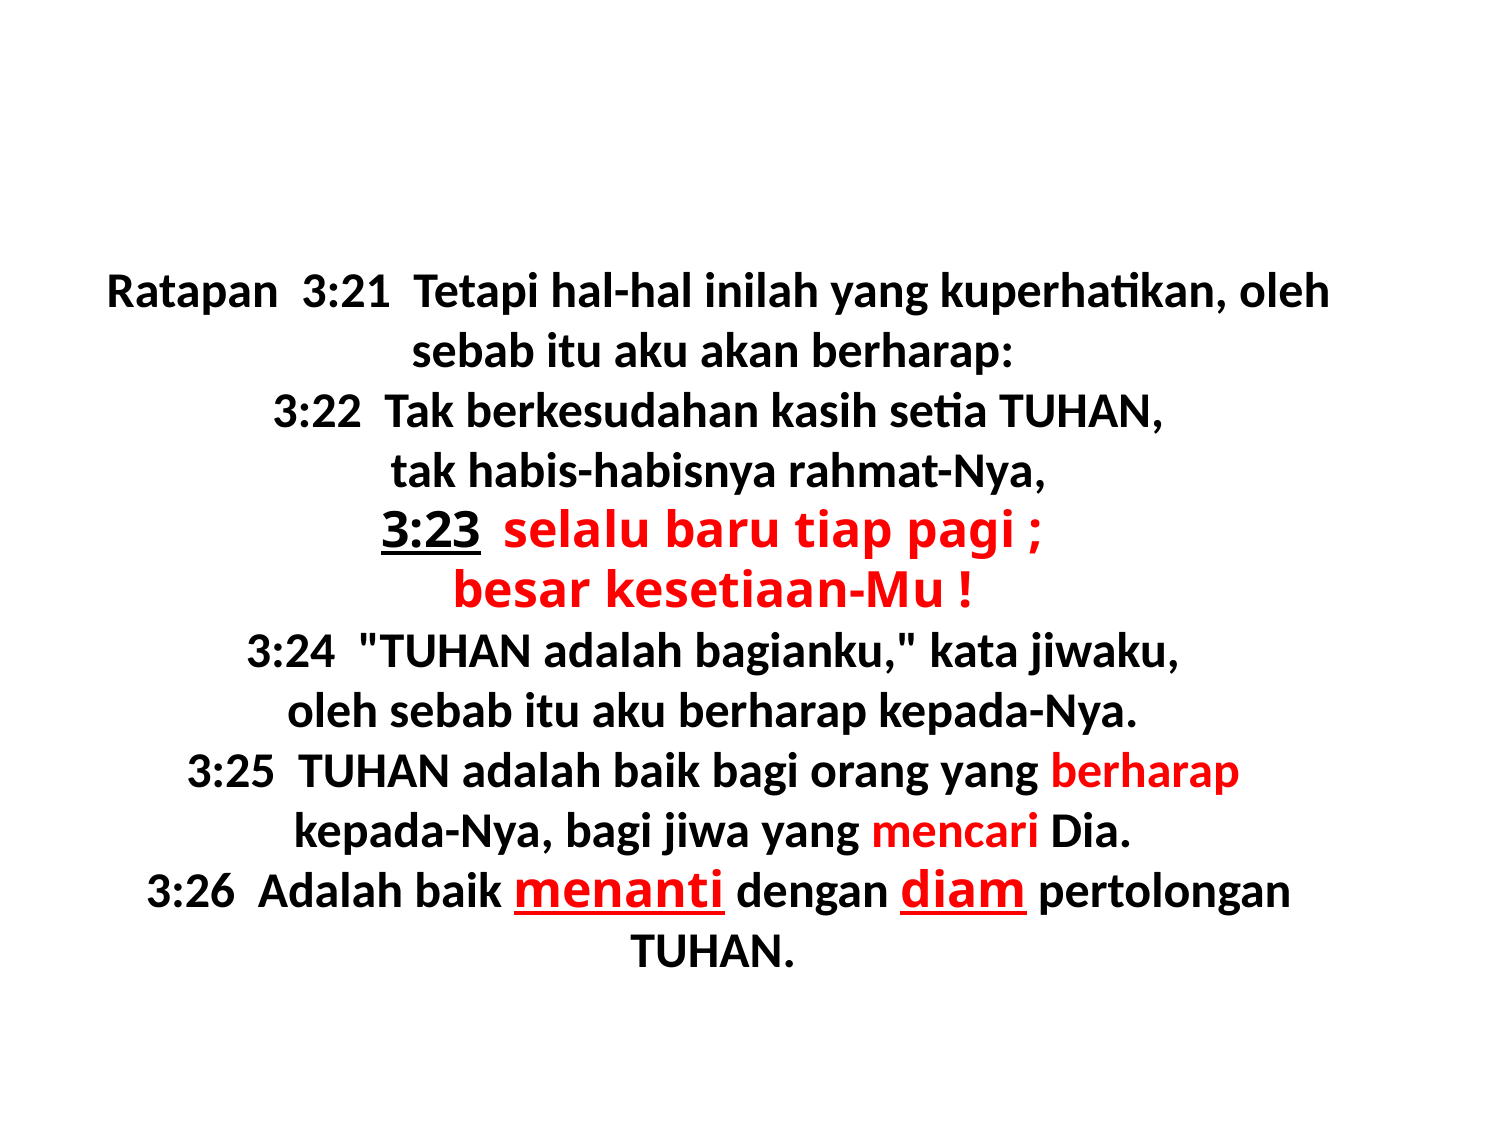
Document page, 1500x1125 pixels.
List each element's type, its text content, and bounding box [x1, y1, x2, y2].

title Ratapan 3:21 Tetapi hal-hal inilah yang kuperhatikan, oleh sebab itu aku akan berharap: 3:22 Tak berkesudahan kasih setia TUHAN, tak habis-habisnya rahmat-Nya, 3:23 selalu baru tiap pagi ; besar kesetiaan-Mu ! 3:24 "TUHAN adalah bagianku," kata jiwaku, oleh sebab itu aku berharap kepada-Nya. 3:25 TUHAN adalah baik bagi orang yang berharap kepada-Nya, bagi jiwa yang mencari Dia. 3:26 Adalah baik menanti dengan diam pertolongan TUHAN. [50, 182, 1388, 1113]
